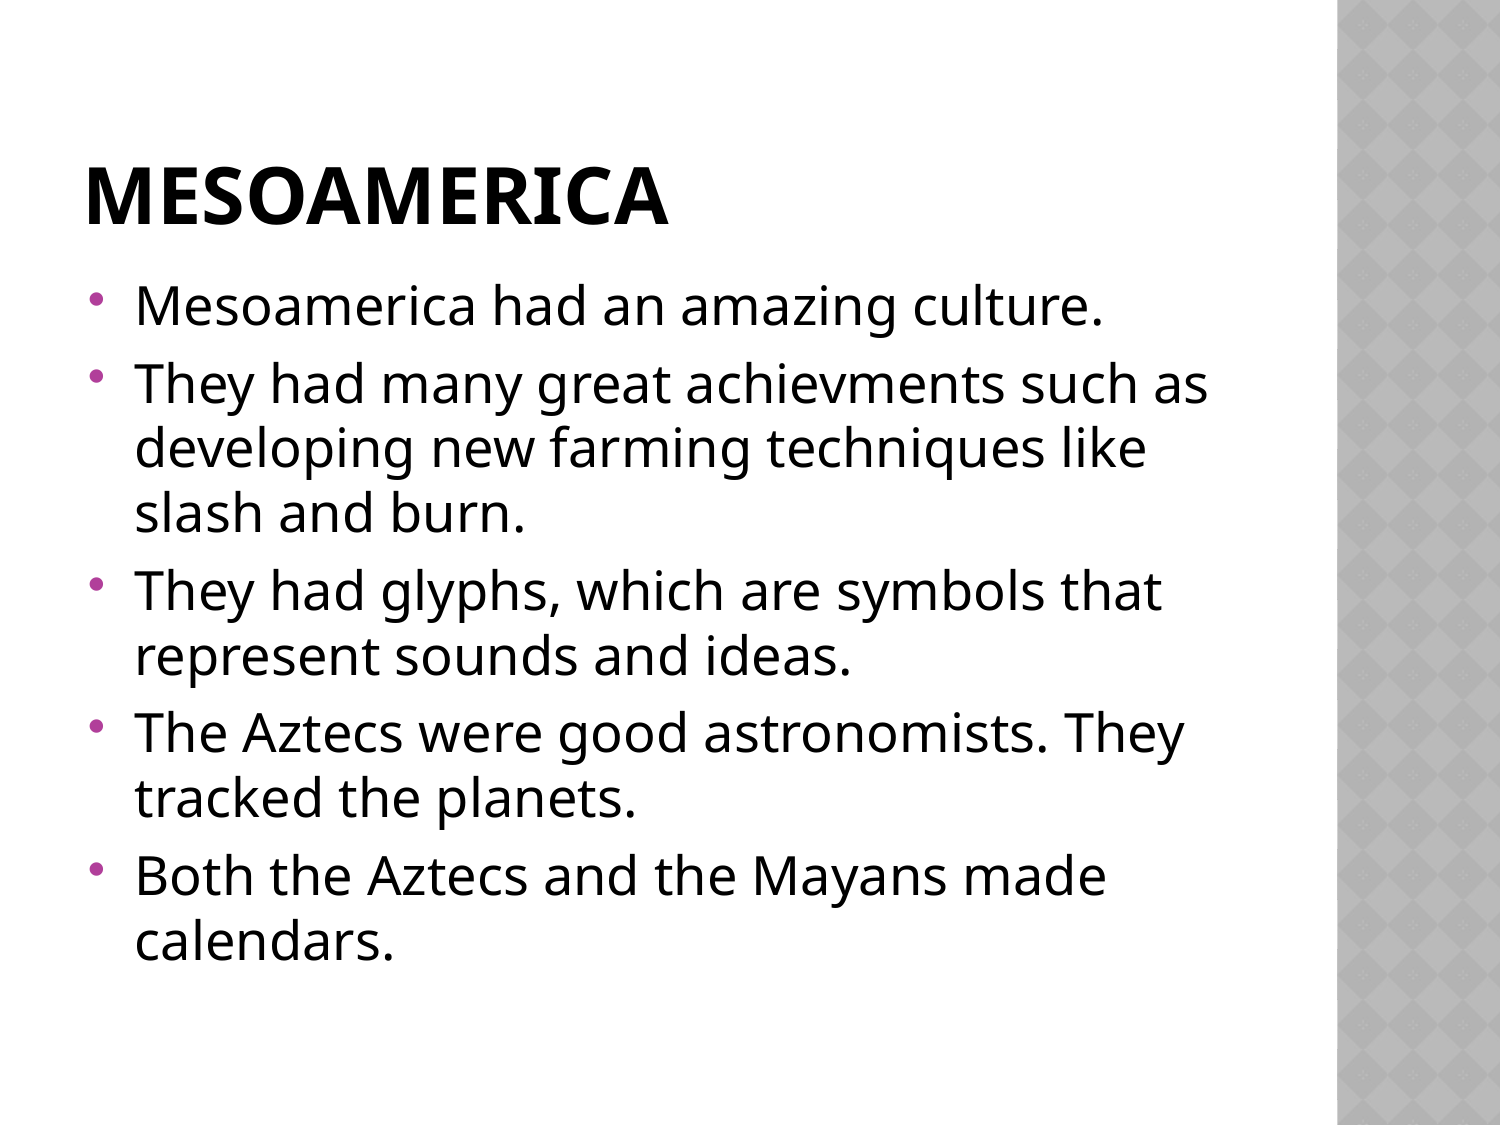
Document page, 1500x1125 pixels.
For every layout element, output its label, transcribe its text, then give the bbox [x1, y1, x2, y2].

title Mesoamerica [75, 52, 1263, 240]
list Mesoamerica had an amazing culture. They had many great achievments such as developing new farming techniques like slash and burn. They had glyphs, which are symbols that represent sounds and ideas. The Aztecs were good astronomists. They tracked the planets. Both the Aztecs and the Mayans made calendars. [75, 264, 1263, 1059]
